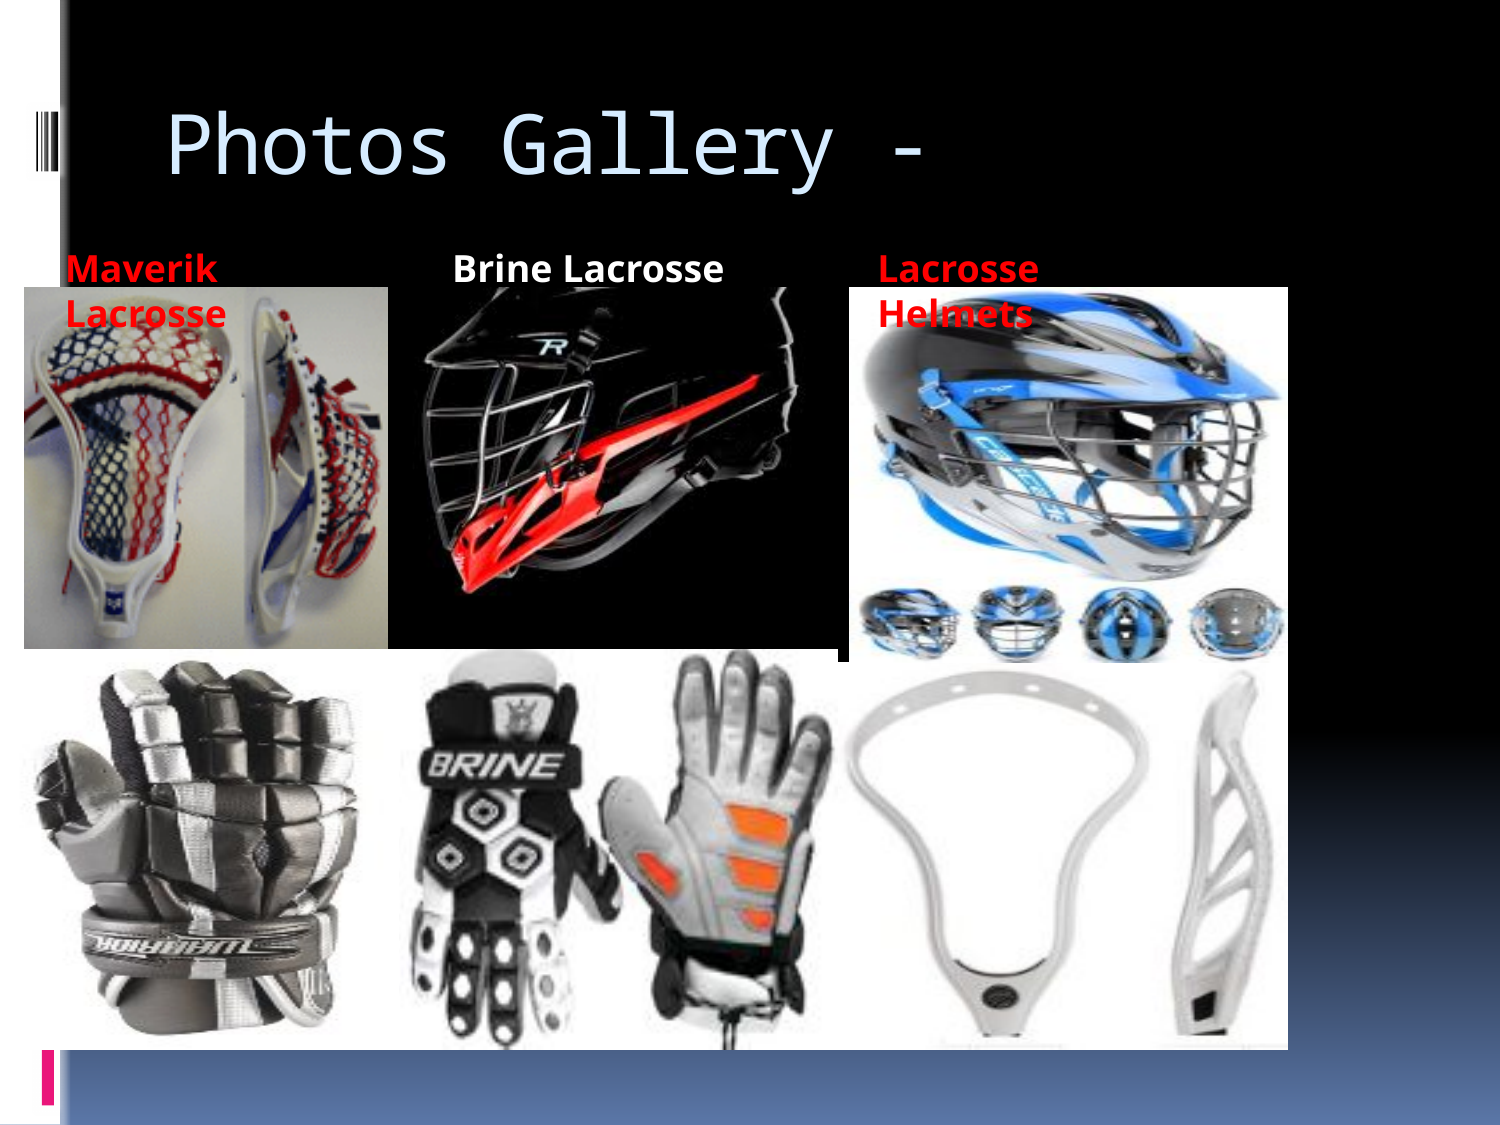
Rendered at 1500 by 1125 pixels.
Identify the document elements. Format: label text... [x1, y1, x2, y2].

text_box Lacrosse Helmets [862, 237, 1200, 278]
picture [849, 286, 1288, 663]
picture [399, 649, 838, 1051]
text_box Maverik Lacrosse [50, 237, 375, 278]
picture [399, 287, 842, 638]
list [24, 286, 388, 641]
picture [846, 671, 1288, 1051]
picture [0, 649, 392, 1051]
title Photos Gallery - [150, 83, 1425, 234]
text_box Brine Lacrosse [437, 237, 825, 279]
